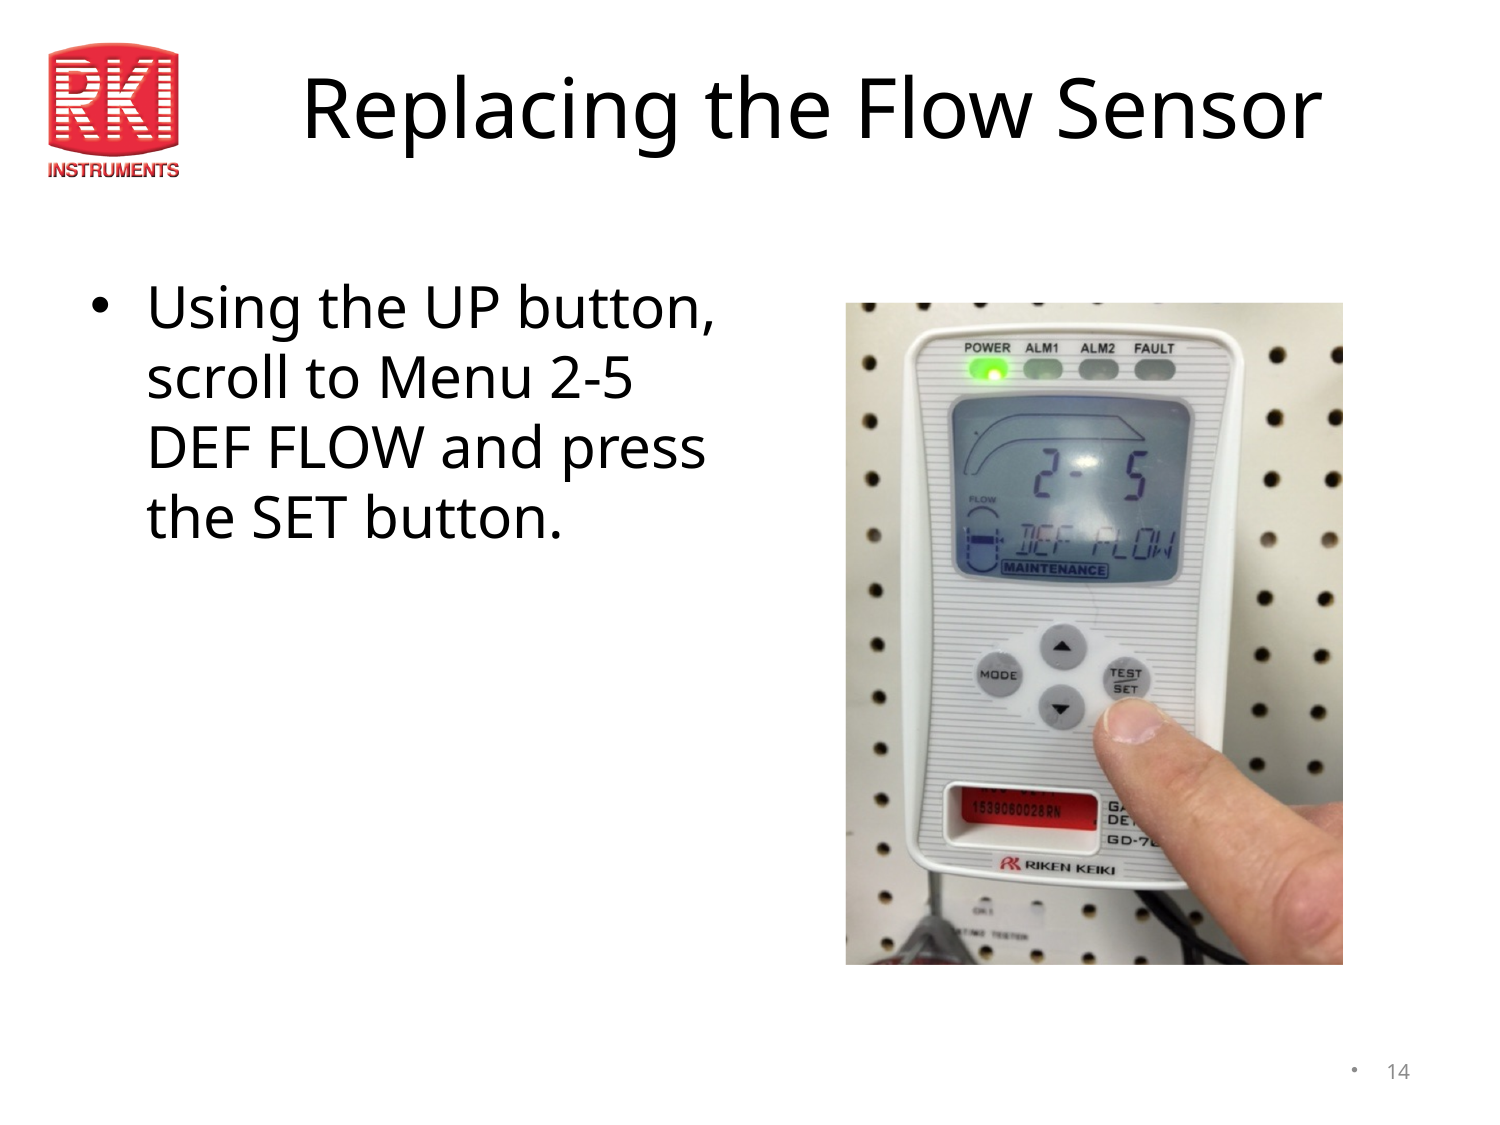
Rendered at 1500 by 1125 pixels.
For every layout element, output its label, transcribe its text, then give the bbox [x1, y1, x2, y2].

list Using the UP button, scroll to Menu 2-5 DEF FLOW and press the SET button. [75, 262, 738, 1005]
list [762, 262, 1426, 1006]
picture [37, 37, 188, 184]
title Replacing the Flow Sensor [175, 49, 1451, 161]
slide_number 14 [1074, 1042, 1425, 1103]
